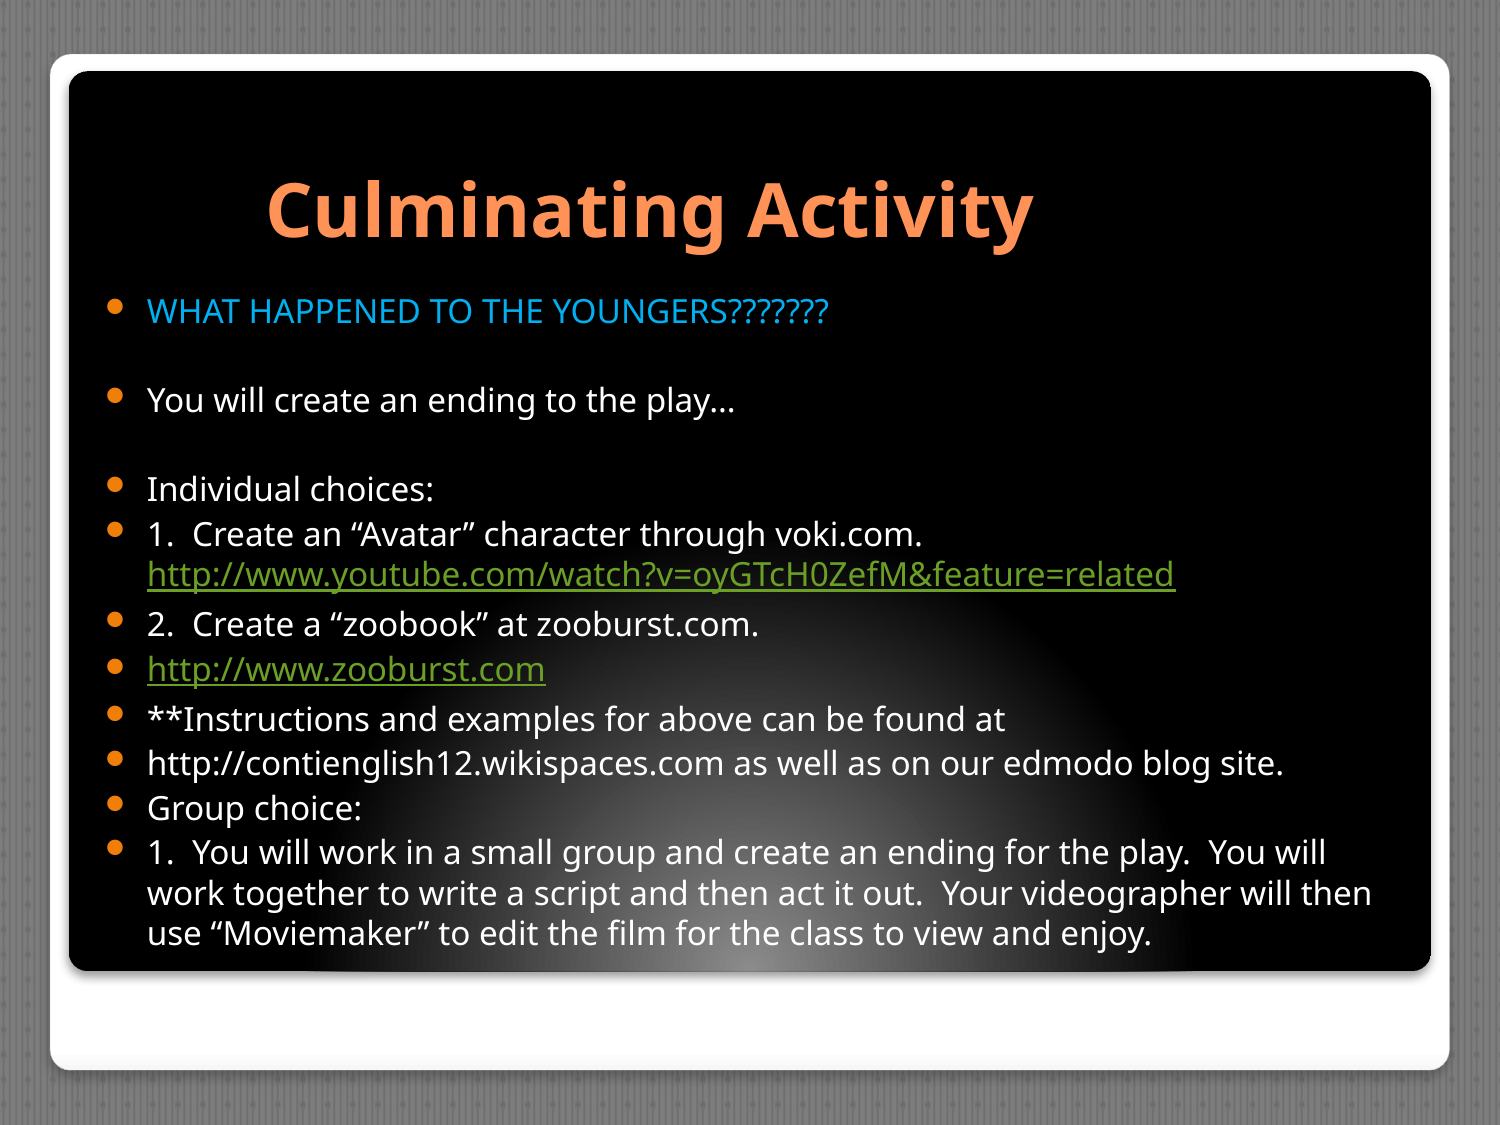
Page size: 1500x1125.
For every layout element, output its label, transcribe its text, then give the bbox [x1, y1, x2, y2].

title Culminating Activity [75, 87, 1418, 260]
list WHAT HAPPENED TO THE YOUNGERS??????? You will create an ending to the play… Individual choices: 1. Create an “Avatar” character through voki.com. http://www.youtube.com/watch?v=oyGTcH0ZefM&feature=related 2. Create a “zoobook” at zooburst.com. http://www.zooburst.com **Instructions and examples for above can be found at http://contienglish12.wikispaces.com as well as on our edmodo blog site. Group choice: 1. You will work in a small group and create an ending for the play. You will work together to write a script and then act it out. Your videographer will then use “Moviemaker” to edit the film for the class to view and enjoy. [75, 275, 1418, 962]
